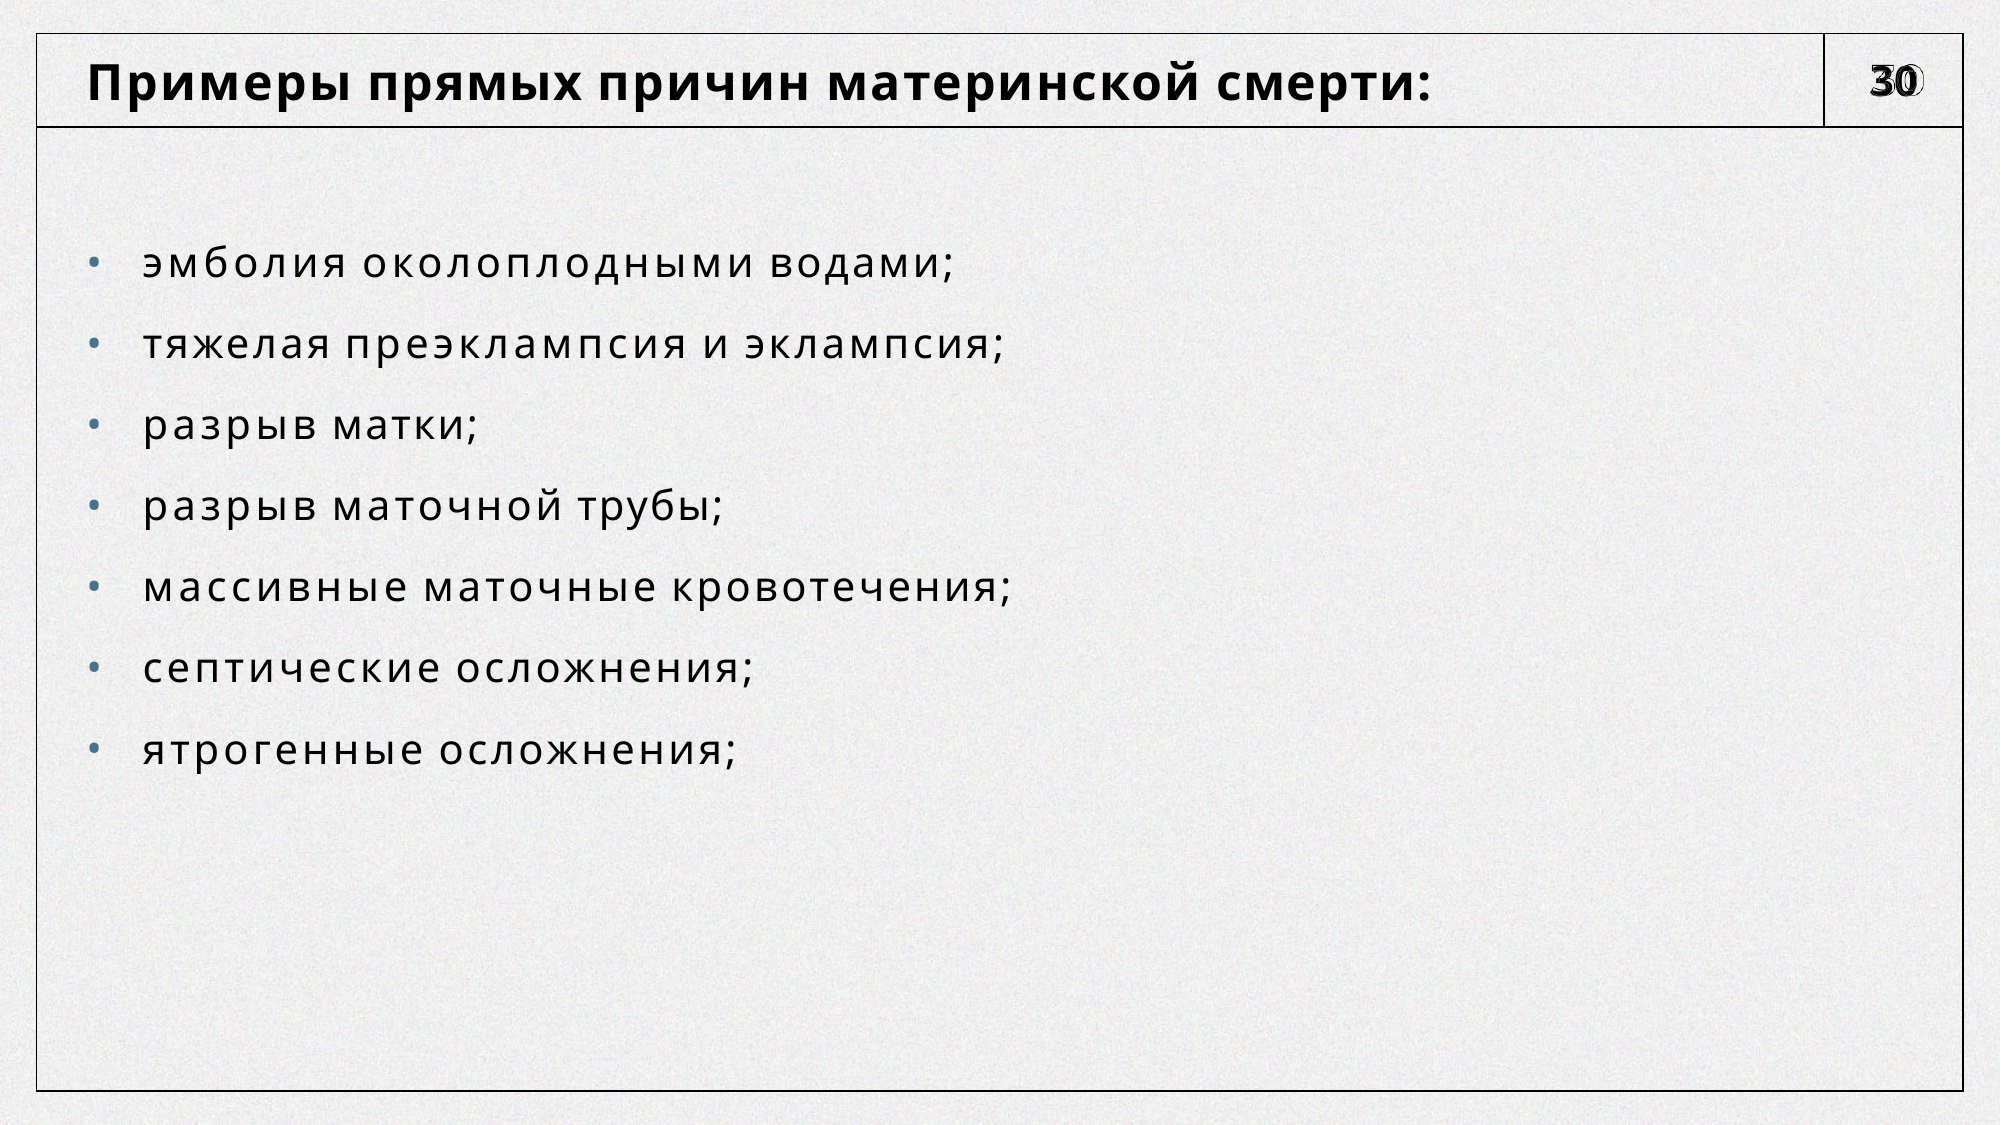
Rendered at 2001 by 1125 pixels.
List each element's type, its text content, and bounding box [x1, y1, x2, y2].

table_header Примеры прямых причин материнской смерти: [37, 34, 1823, 126]
table_header 30 [1825, 34, 1962, 126]
table_cell эмболия околоплодными водами; тяжелая преэклампсия и эклампсия; разрыв матки; разрыв маточной трубы; массивные маточные кровотечения; септические осложнения; ятрогенные осложнения; [37, 128, 1962, 1090]
picture [0, 0, 2000, 1125]
